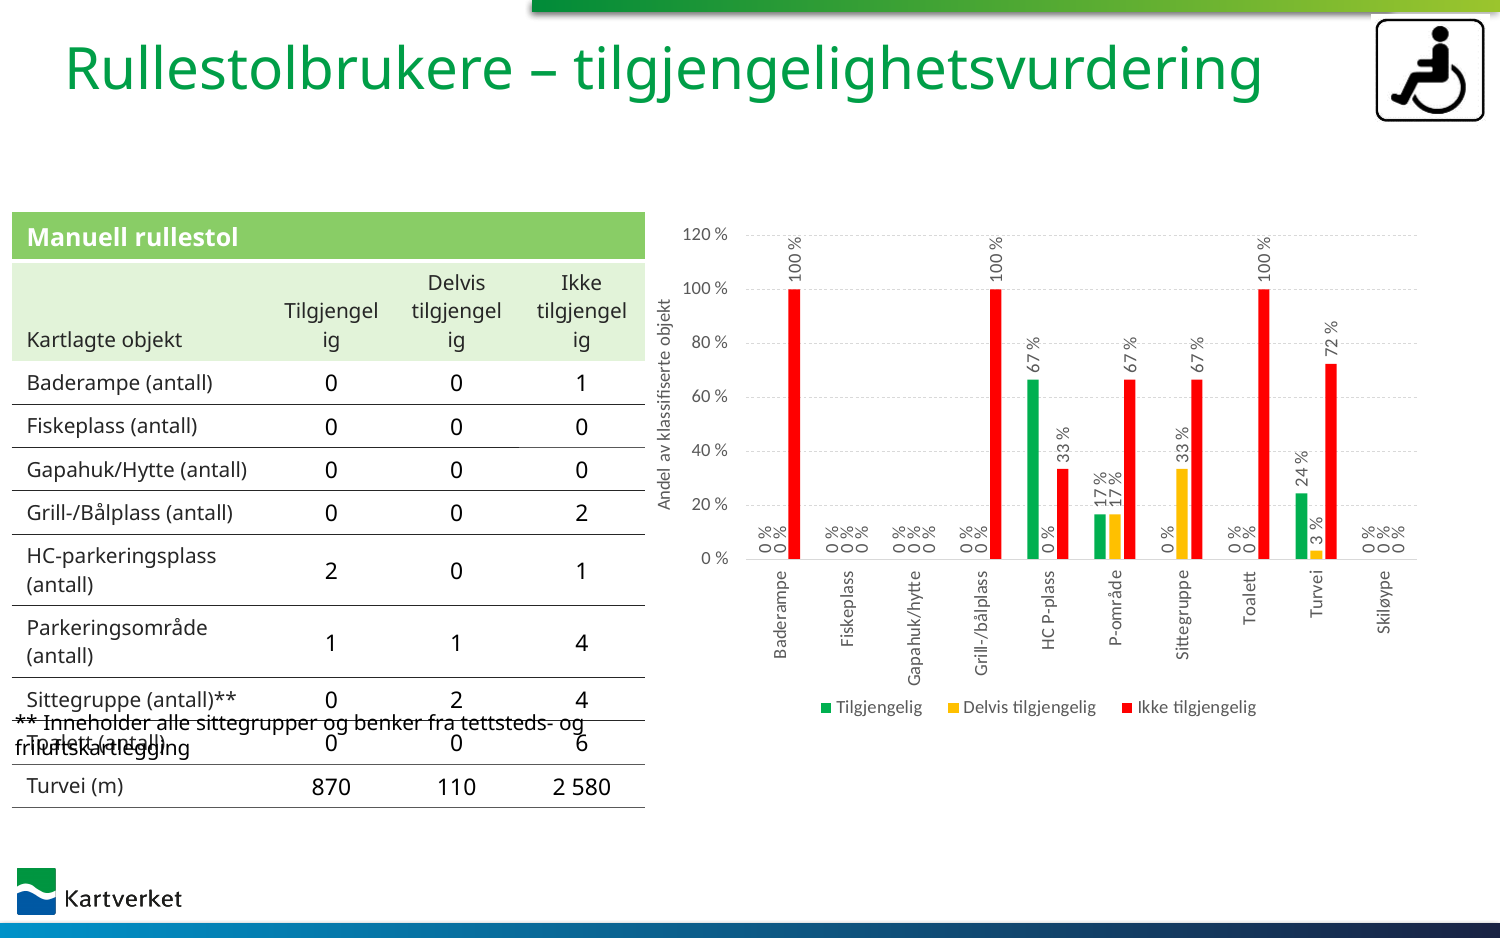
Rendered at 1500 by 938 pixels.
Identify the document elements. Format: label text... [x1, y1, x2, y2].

table_cell 0 [269, 405, 394, 447]
table_cell Sittegruppe (antall)** [12, 678, 269, 702]
text_box Rullestolbrukere – tilgjengelighetsvurdering [49, 12, 1372, 109]
table_cell 2 580 [519, 768, 645, 807]
table_cell Parkeringsområde (antall) [12, 606, 269, 677]
table_cell 1 [519, 535, 638, 605]
table_header Manuell rullestol [12, 212, 645, 259]
table_cell 2 [519, 491, 638, 534]
table_cell 4 [519, 678, 638, 702]
table_cell 2 [269, 535, 394, 605]
picture [1371, 13, 1491, 127]
table_cell 1 [519, 361, 638, 404]
table_cell 1 [269, 606, 394, 677]
table_cell 0 [394, 535, 519, 605]
table_cell 0 [269, 361, 394, 404]
table_cell Baderampe (antall) [12, 361, 269, 404]
table_cell 2 [394, 678, 519, 702]
table_cell 0 [519, 405, 638, 447]
table_cell 0 [269, 678, 394, 702]
table_cell Gapahuk/Hytte (antall) [12, 448, 269, 490]
table_cell Turvei (m) [12, 768, 269, 807]
table_cell 110 [394, 768, 519, 807]
table_cell Grill-/Bålplass (antall) [12, 491, 269, 534]
table_cell Ikke tilgjengelig [519, 263, 638, 361]
table_cell 4 [519, 606, 638, 677]
table_cell 870 [269, 768, 394, 807]
table_cell 0 [519, 448, 638, 490]
table_cell 1 [394, 606, 519, 677]
picture [643, 218, 1427, 728]
table_cell 0 [394, 405, 519, 447]
table_cell 0 [394, 448, 519, 490]
table_cell 0 [394, 361, 519, 404]
table_cell 0 [394, 491, 519, 534]
text_box ** Inneholder alle sittegrupper og benker fra tettsteds- og friluftskartlegging [0, 702, 745, 768]
table_cell Fiskeplass (antall) [12, 405, 269, 447]
table_cell HC-parkeringsplass (antall) [12, 535, 269, 605]
table_cell 0 [269, 448, 394, 490]
table_cell Tilgjengelig [269, 263, 394, 361]
table_cell 0 [269, 491, 394, 534]
table_cell Delvis tilgjengelig [394, 263, 519, 361]
table_cell Kartlagte objekt [12, 263, 269, 361]
